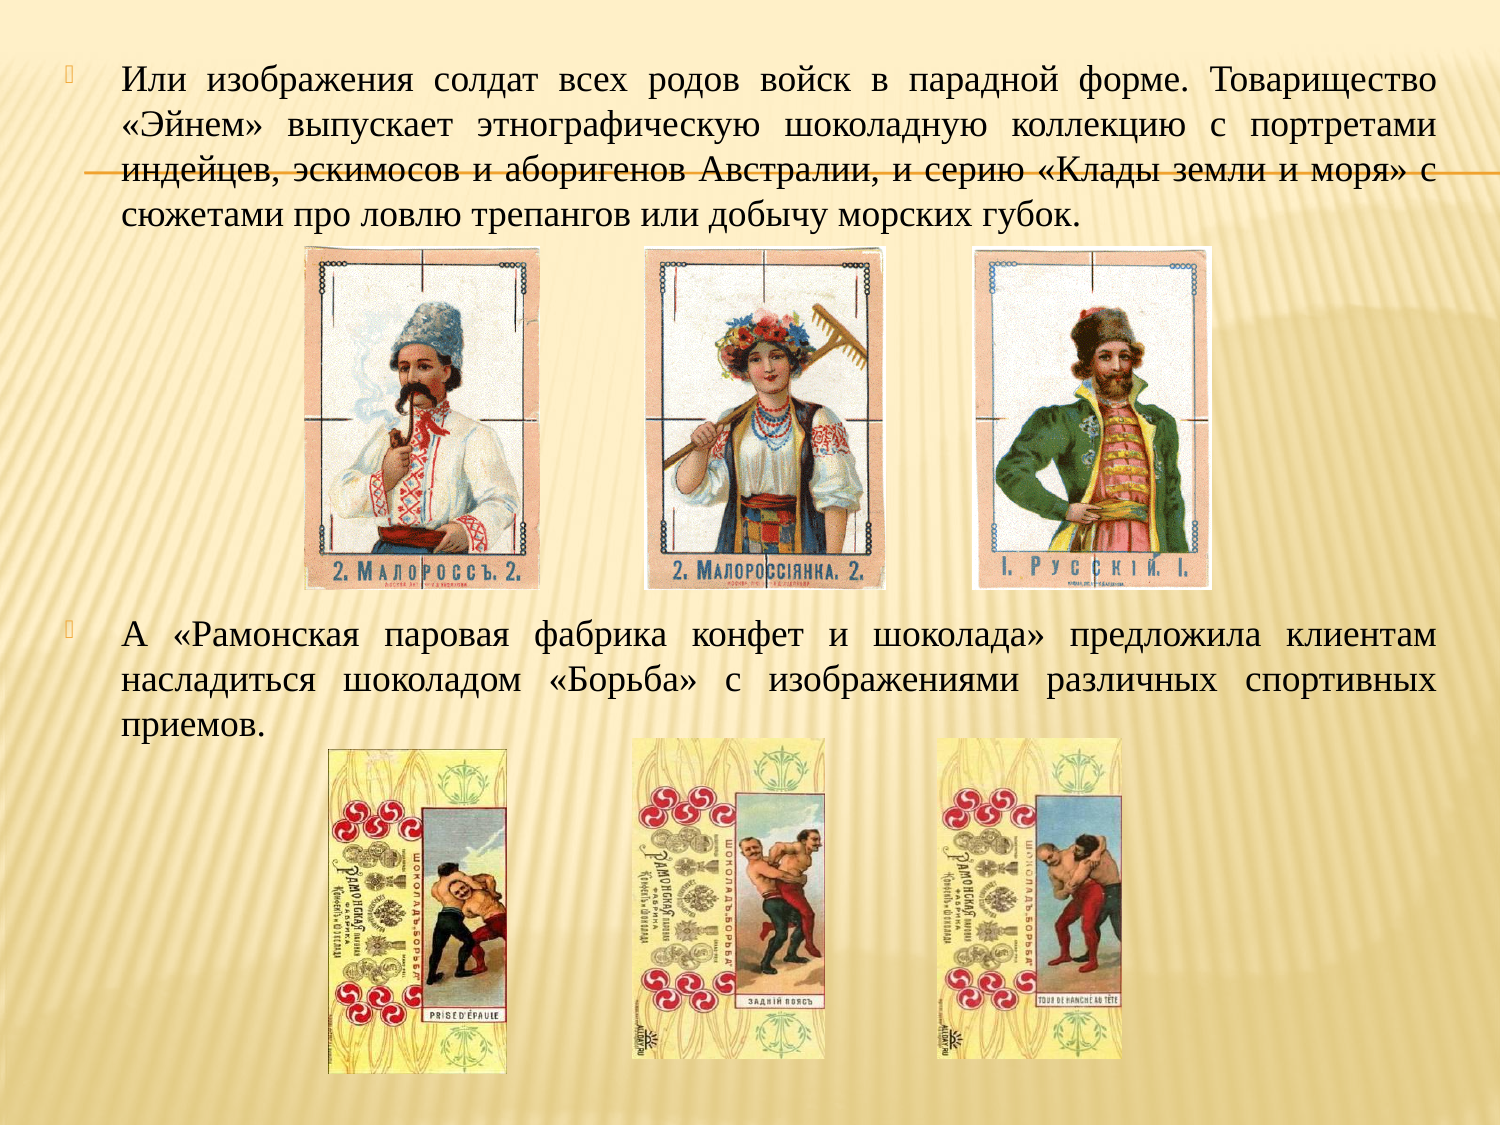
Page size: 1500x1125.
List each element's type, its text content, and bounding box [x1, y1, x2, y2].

text_box [0, 0, 1500, 75]
picture [644, 245, 886, 591]
picture [327, 749, 507, 1074]
picture [632, 737, 826, 1059]
picture [937, 737, 1123, 1059]
list Или изображения солдат всех родов войск в парадной форме. Товарищество «Эйнем» выпускает этнографическую шоколадную коллекцию с портретами индейцев, эскимосов и аборигенов Австралии, и серию «Клады земли и моря» с сюжетами про ловлю трепангов или добычу морских губок. А «Рамонская паровая фабрика конфет и шоколада» предложила клиентам насладиться шоколадом «Борьба» с изображениями различных спортивных приемов. [50, 75, 1454, 998]
picture [972, 245, 1212, 591]
picture [304, 245, 540, 591]
